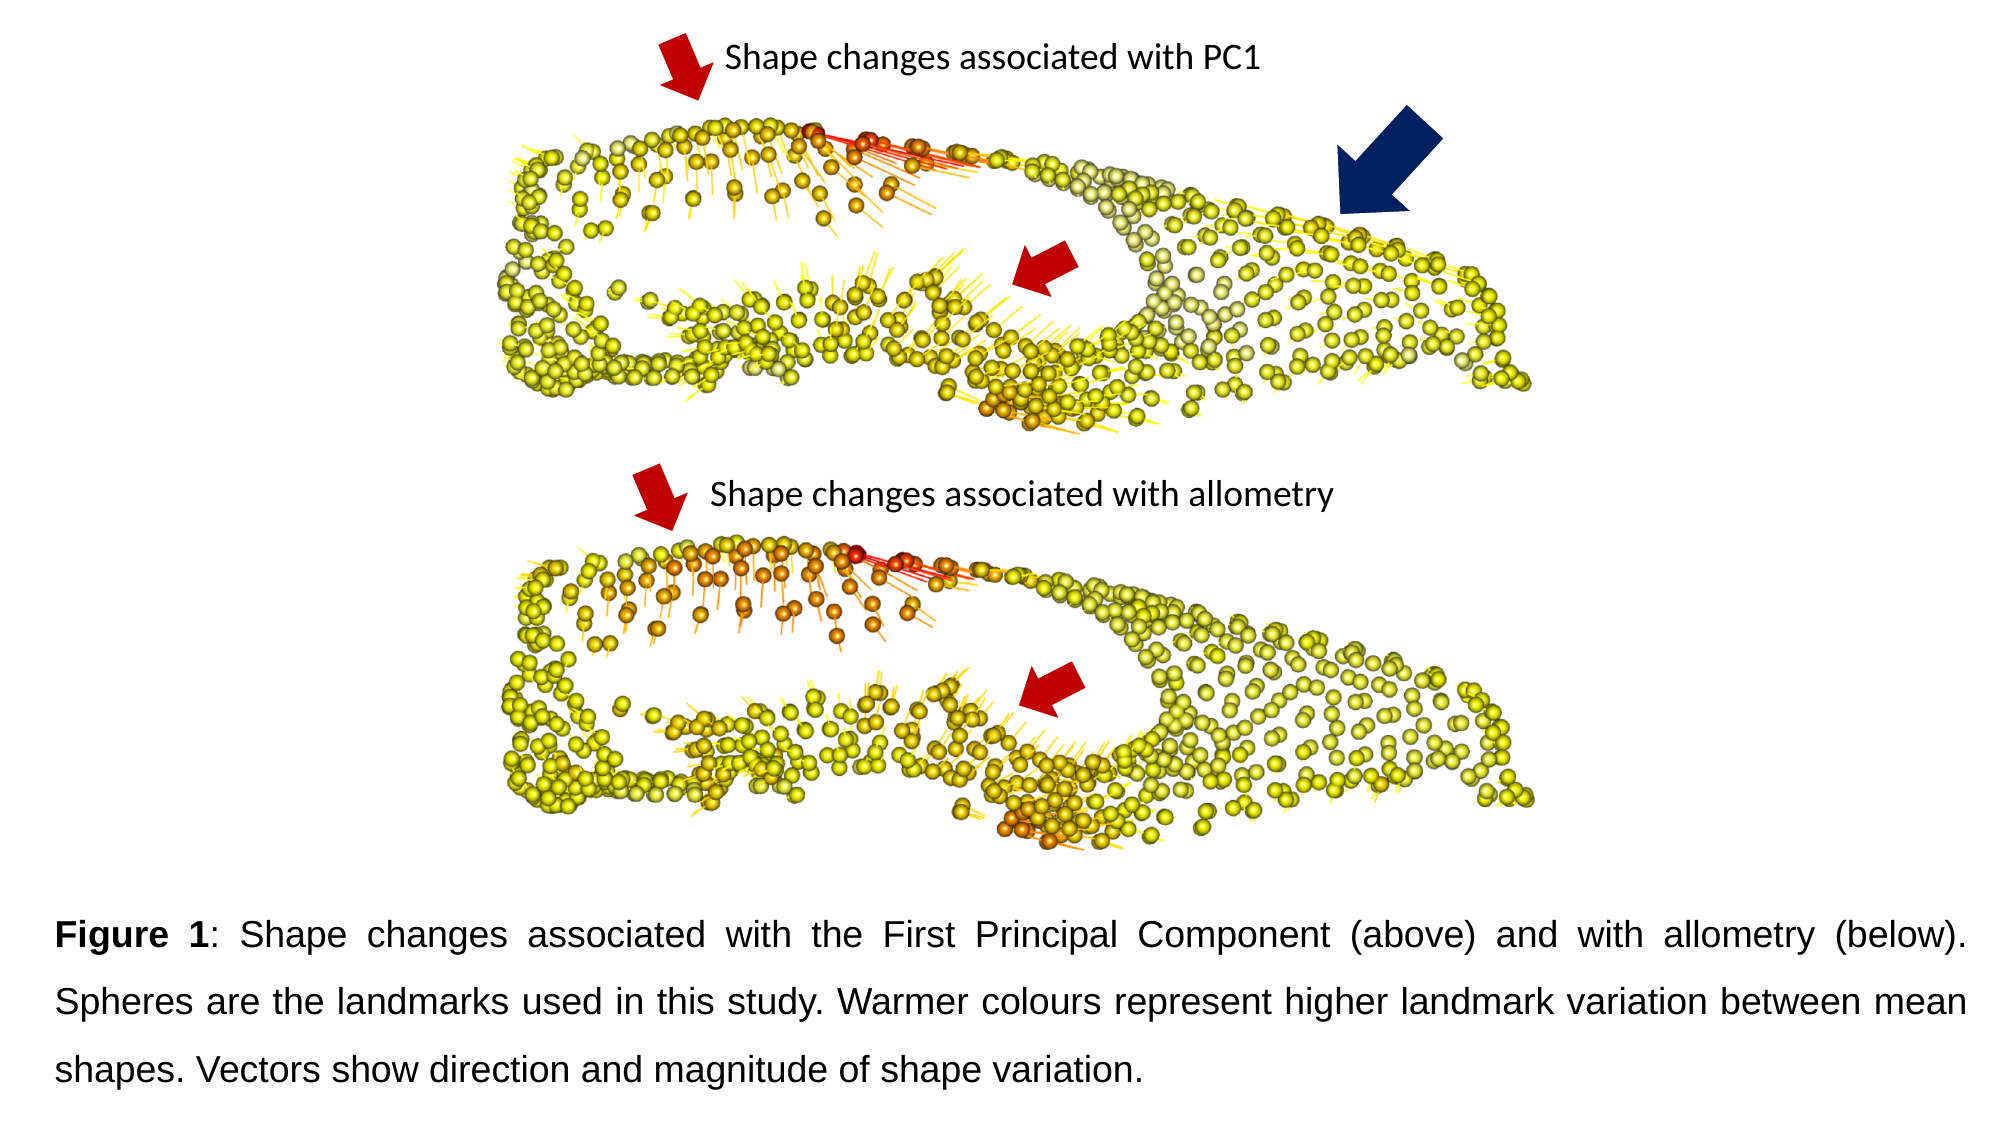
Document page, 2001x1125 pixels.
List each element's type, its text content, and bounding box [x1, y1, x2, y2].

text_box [480, 25, 1799, 880]
text_box Figure 1: Shape changes associated with the First Principal Component (above) and with allometry (below). Spheres are the landmarks used in this study. Warmer colours represent higher landmark variation between mean shapes. Vectors show direction and magnitude of shape variation. [39, 879, 1983, 1097]
